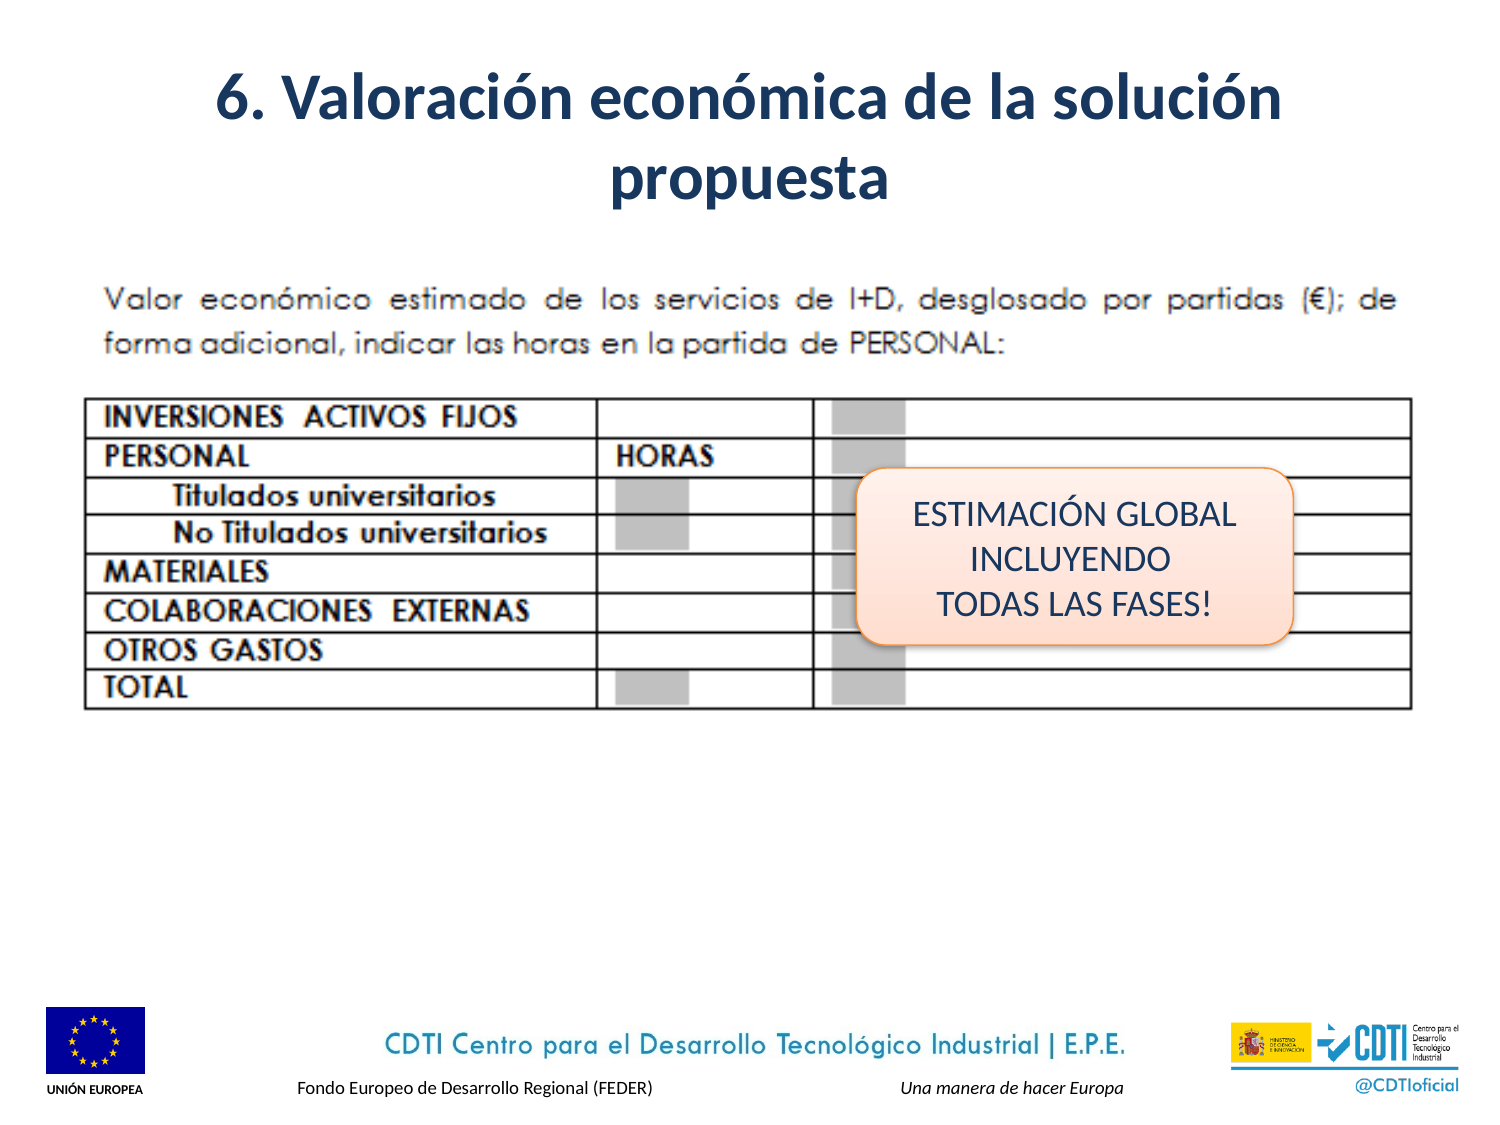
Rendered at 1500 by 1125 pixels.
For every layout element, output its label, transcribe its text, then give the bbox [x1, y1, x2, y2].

picture [1231, 1022, 1459, 1094]
picture [46, 1007, 145, 1074]
title 6. Valoración económica de la solución propuesta [75, 45, 1425, 233]
picture [371, 1014, 1139, 1074]
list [52, 261, 1454, 740]
